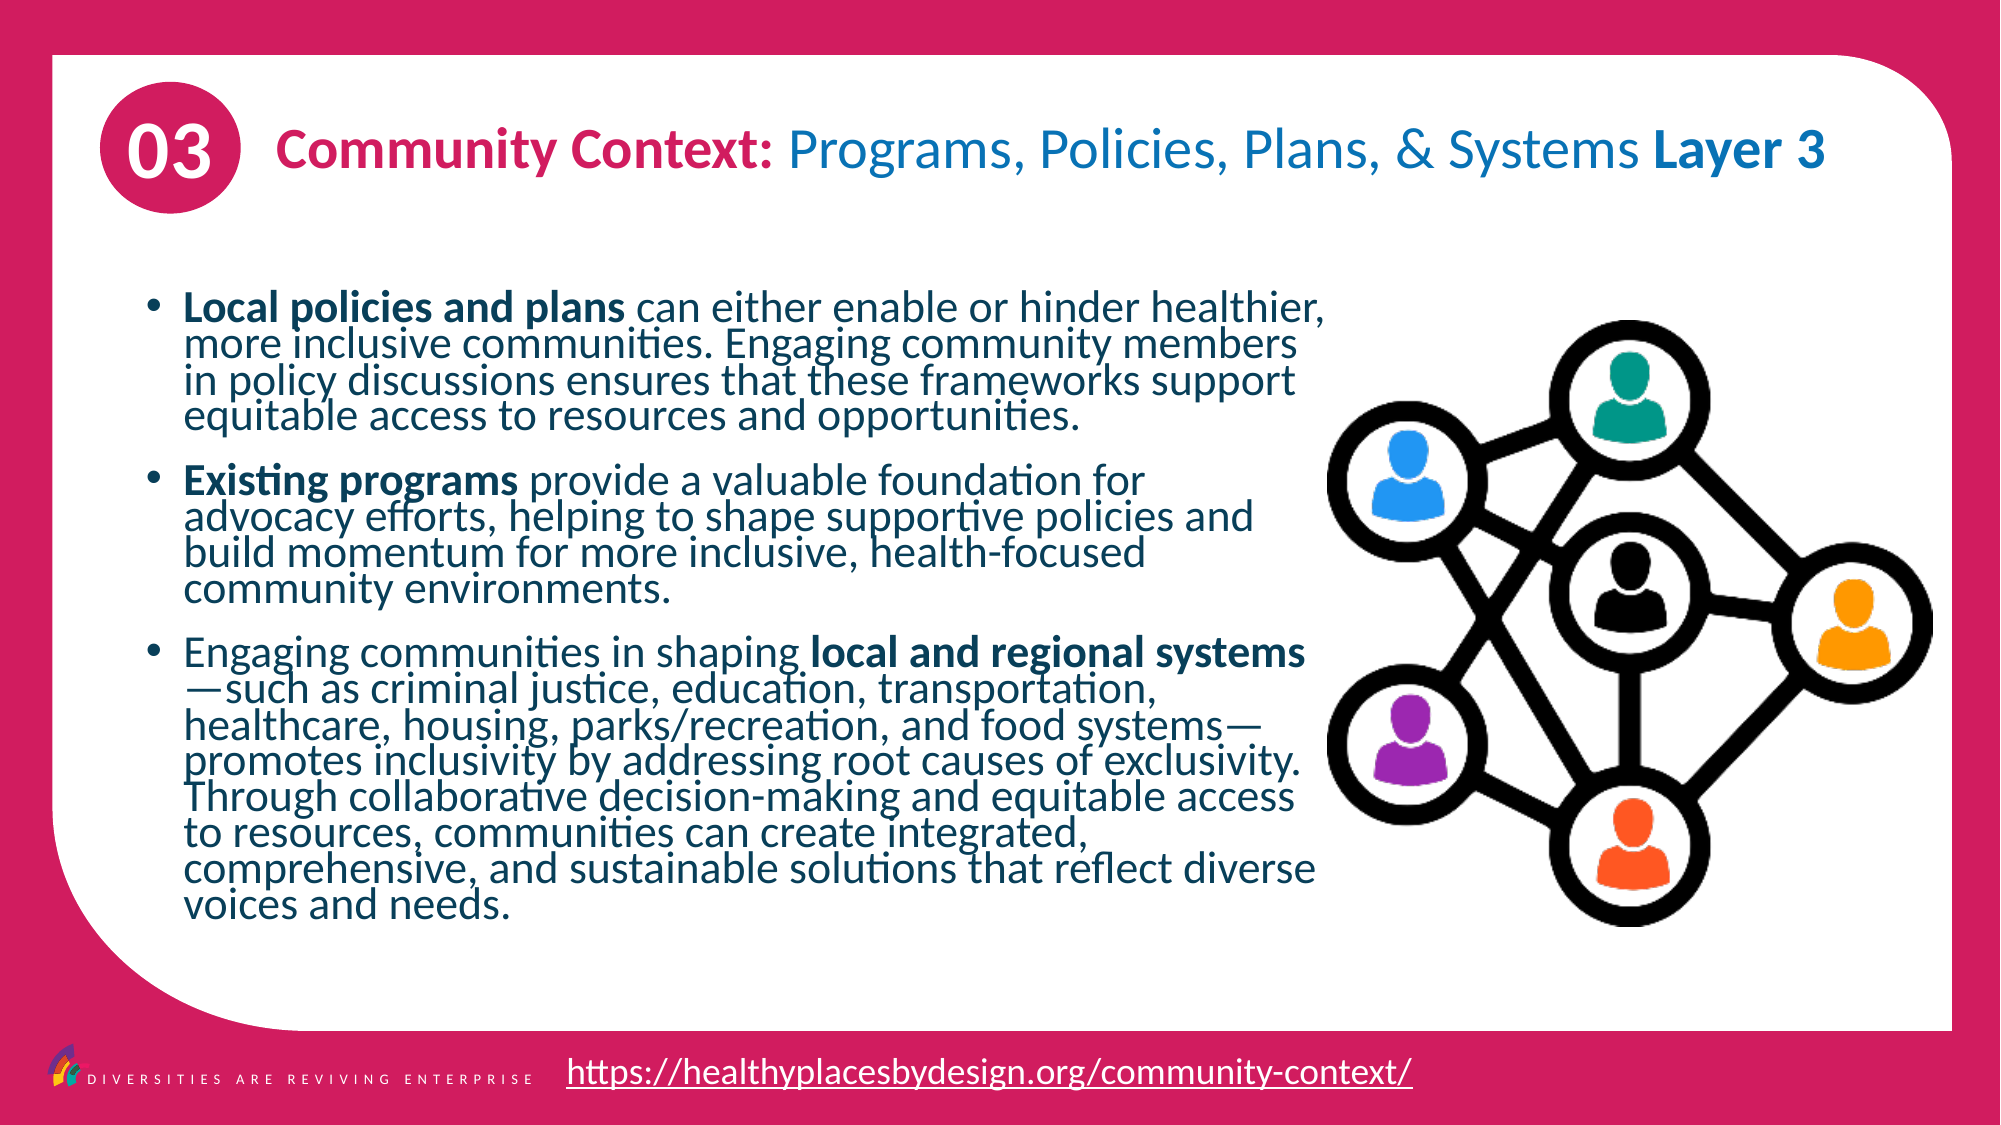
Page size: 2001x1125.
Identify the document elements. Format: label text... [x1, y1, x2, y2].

list Local policies and plans can either enable or hinder healthier, more inclusive communities. Engaging community members in policy discussions ensures that these frameworks support equitable access to resources and opportunities. Existing programs provide a valuable foundation for advocacy efforts, helping to shape supportive policies and build momentum for more inclusive, health-focused community environments. Engaging communities in shaping local and regional systems—such as criminal justice, education, transportation, healthcare, housing, parks/recreation, and food systems—promotes inclusivity by addressing root causes of exclusivity. Through collaborative decision-making and equitable access to resources, communities can create integrated, comprehensive, and sustainable solutions that reflect diverse voices and needs. [130, 288, 1343, 921]
list Community Context: Programs, Policies, Plans, & Systems Layer 3 [261, 83, 2000, 216]
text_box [99, 81, 241, 214]
picture [1327, 320, 1933, 927]
text_box https://healthyplacesbydesign.org/community-context/ [551, 1039, 1552, 1099]
